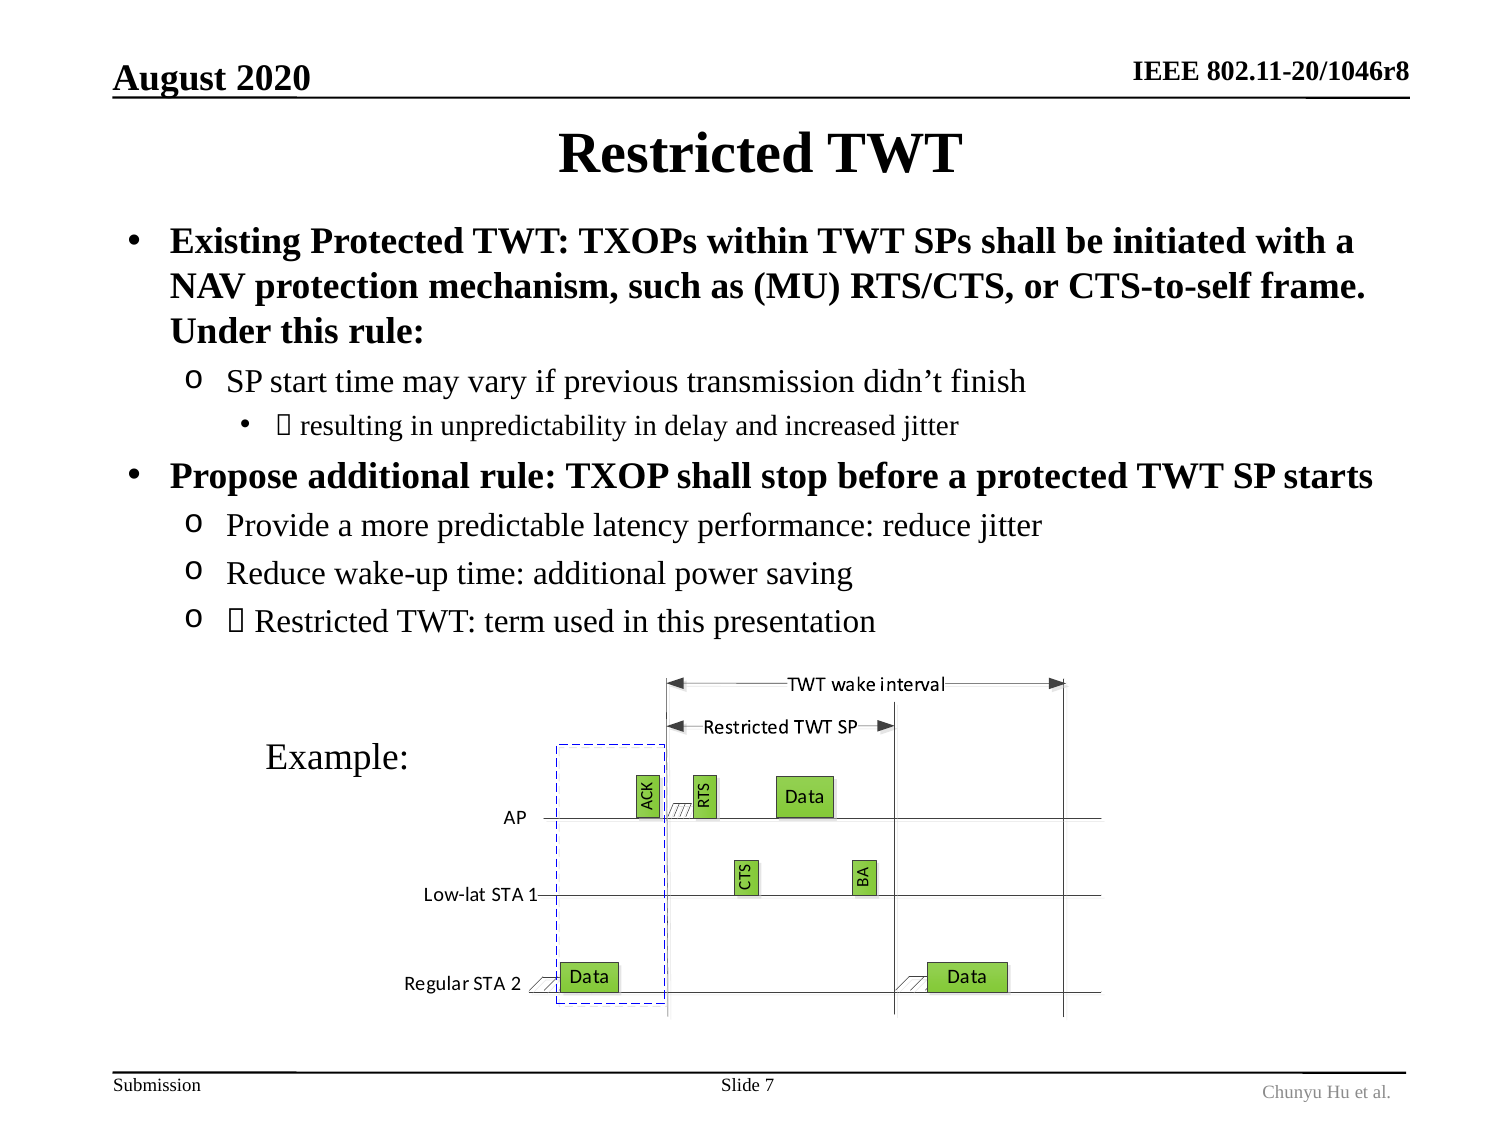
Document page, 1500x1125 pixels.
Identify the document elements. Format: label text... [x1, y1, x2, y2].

text_box Example: [250, 724, 385, 785]
footer Chunyu Hu et al. [877, 1072, 1407, 1110]
slide_number Slide 7 [702, 1072, 793, 1111]
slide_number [112, 52, 563, 90]
list Existing Protected TWT: TXOPs within TWT SPs shall be initiated with a NAV protection mechanism, such as (MU) RTS/CTS, or CTS-to-self frame. Under this rule: SP start time may vary if previous transmission didn’t finish  resulting in unpredictability in delay and increased jitter Propose additional rule: TXOP shall stop before a protected TWT SP starts Provide a more predictable latency performance: reduce jitter Reduce wake-up time: additional power saving  Restricted TWT: term used in this presentation [112, 208, 1438, 1073]
title Restricted TWT [112, 97, 1411, 202]
picture [390, 662, 1105, 1021]
